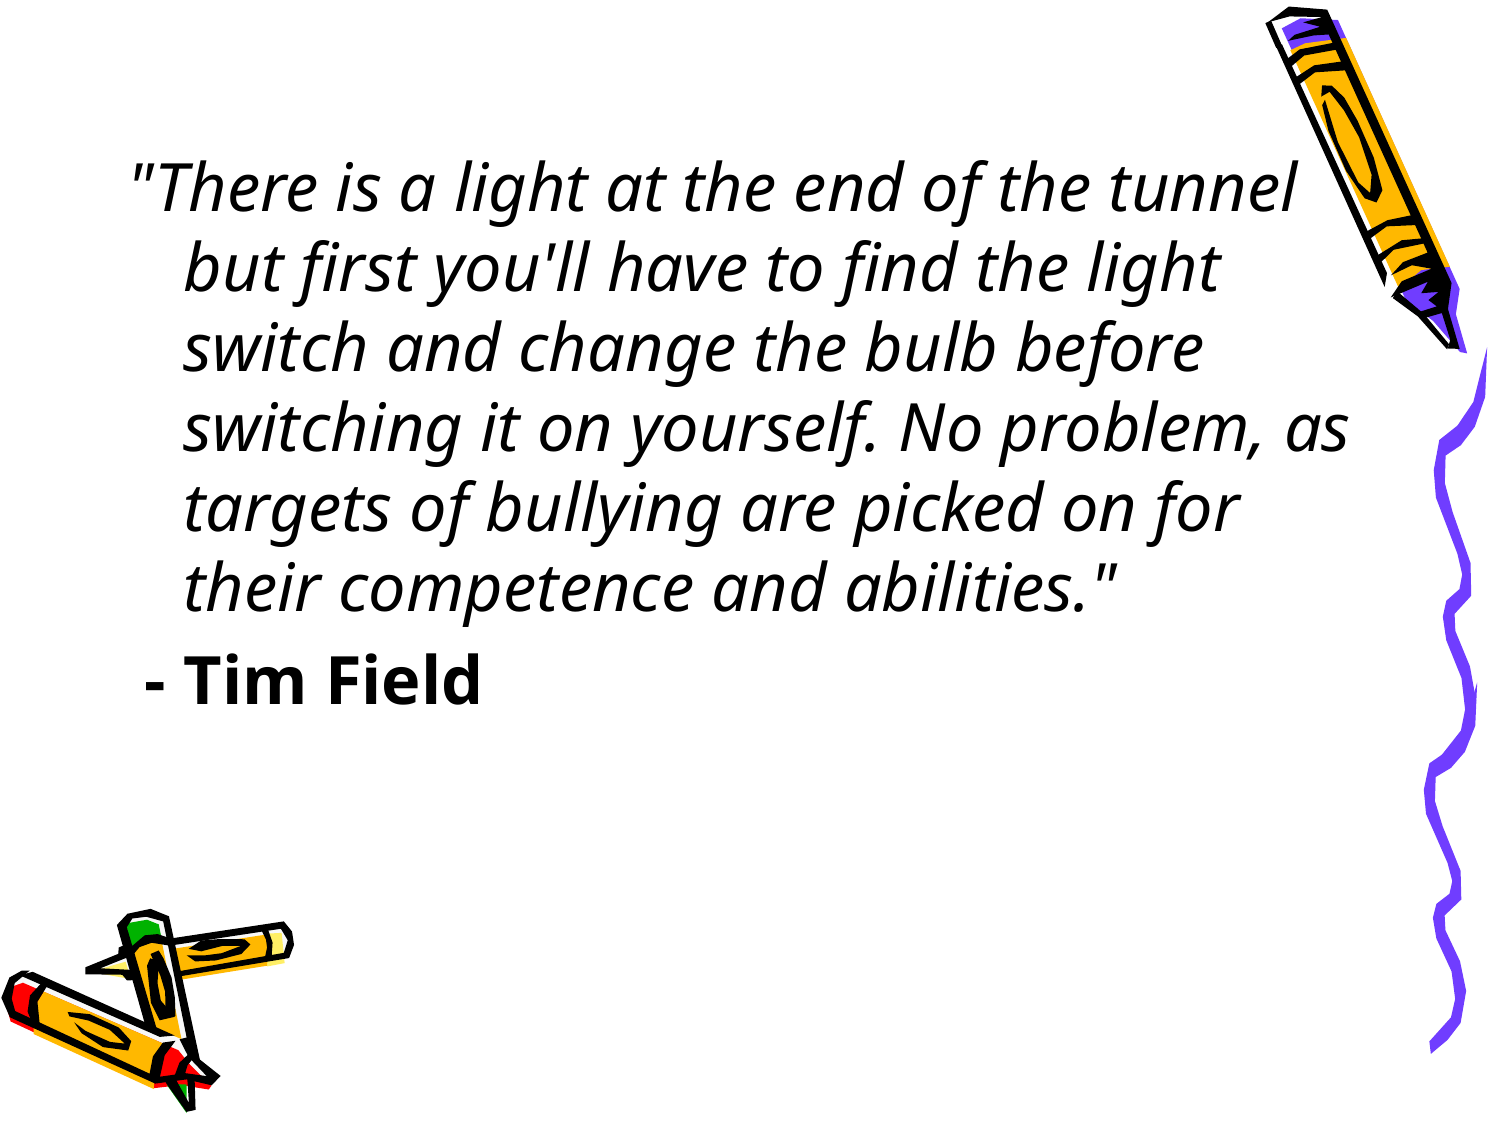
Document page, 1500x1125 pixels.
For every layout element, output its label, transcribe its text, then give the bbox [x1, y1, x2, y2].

list "There is a light at the end of the tunnel but first you'll have to find the light switch and change the bulb before switching it on yourself. No problem, as targets of bullying are picked on for their competence and abilities." - Tim Field [112, 137, 1376, 1026]
